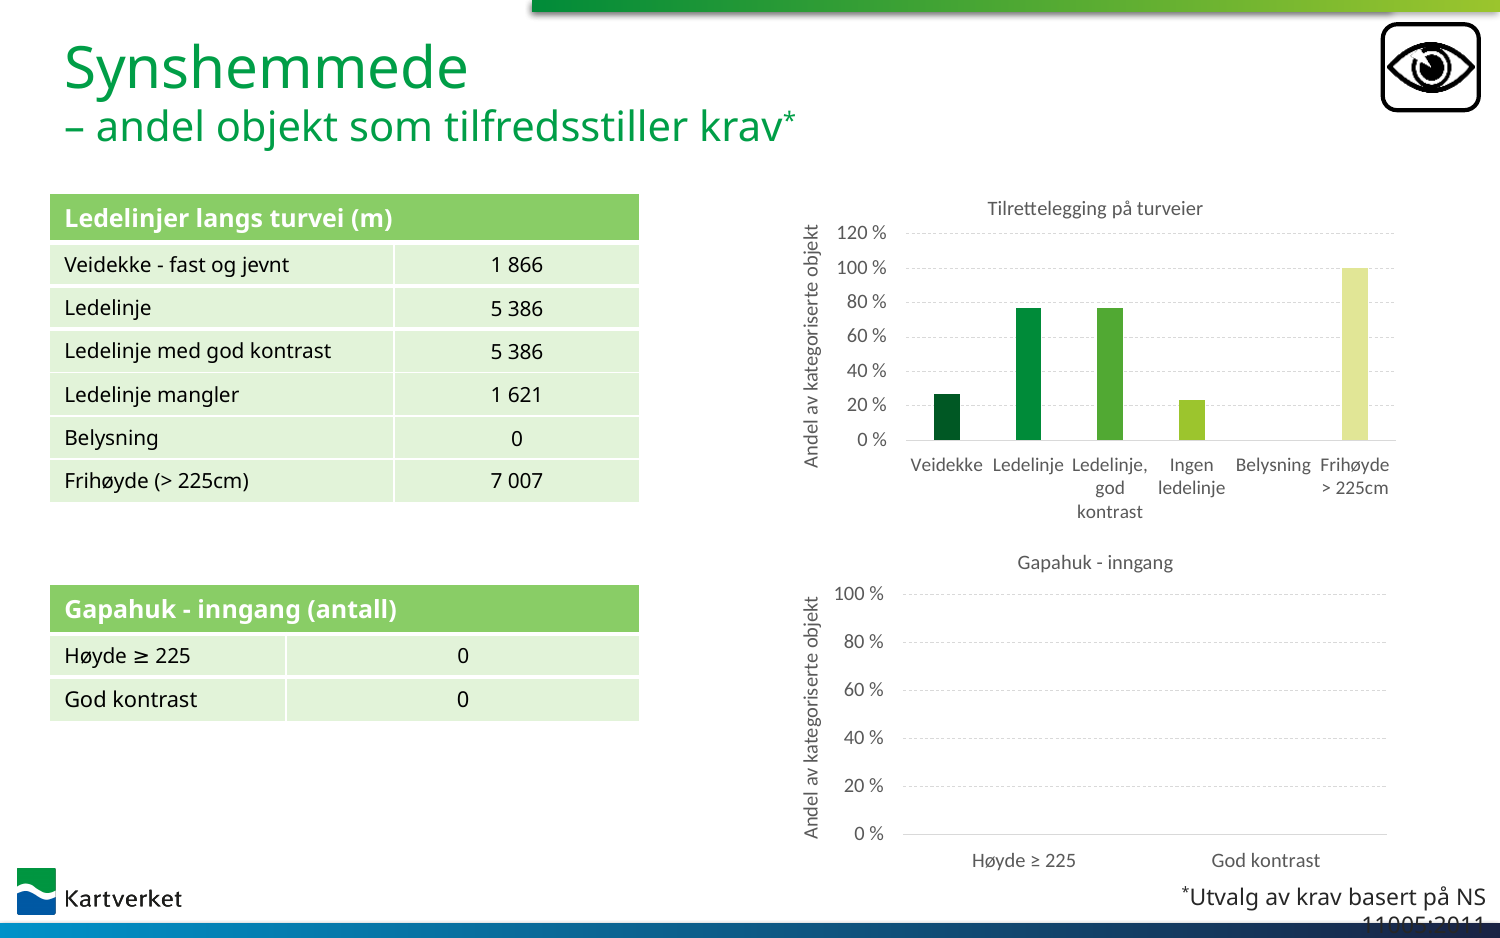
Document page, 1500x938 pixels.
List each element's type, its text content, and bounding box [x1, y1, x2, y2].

table_cell Ledelinje [50, 288, 393, 327]
table_cell 7 007 [395, 460, 639, 502]
table_cell Belysning [50, 417, 393, 458]
table_cell God kontrast [50, 679, 285, 721]
table_header Gapahuk - inngang (antall) [50, 585, 639, 632]
table_cell 0 [395, 417, 639, 458]
text_box *Utvalg av krav basert på NS 11005:2011 [1068, 873, 1500, 938]
table_cell Frihøyde (> 225cm) [50, 460, 393, 502]
table_cell Ledelinje mangler [50, 373, 393, 415]
table_cell Høyde ≥ 225 [50, 636, 285, 675]
table_cell Veidekke - fast og jevnt [50, 245, 393, 284]
table_cell 0 [287, 636, 639, 675]
picture [791, 187, 1400, 526]
table_cell 5 386 [395, 288, 639, 327]
text_box Synshemmede – andel objekt som tilfredsstiller krav* [49, 24, 1431, 158]
table_cell 1 621 [395, 373, 639, 415]
table_cell 5 386 [395, 331, 639, 372]
table_cell 1 866 [395, 245, 639, 284]
picture [791, 541, 1400, 880]
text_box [1382, 24, 1480, 111]
table_cell 0 [287, 679, 639, 721]
table_cell Ledelinje med god kontrast [50, 331, 393, 372]
table_header Ledelinjer langs turvei (m) [50, 194, 639, 240]
